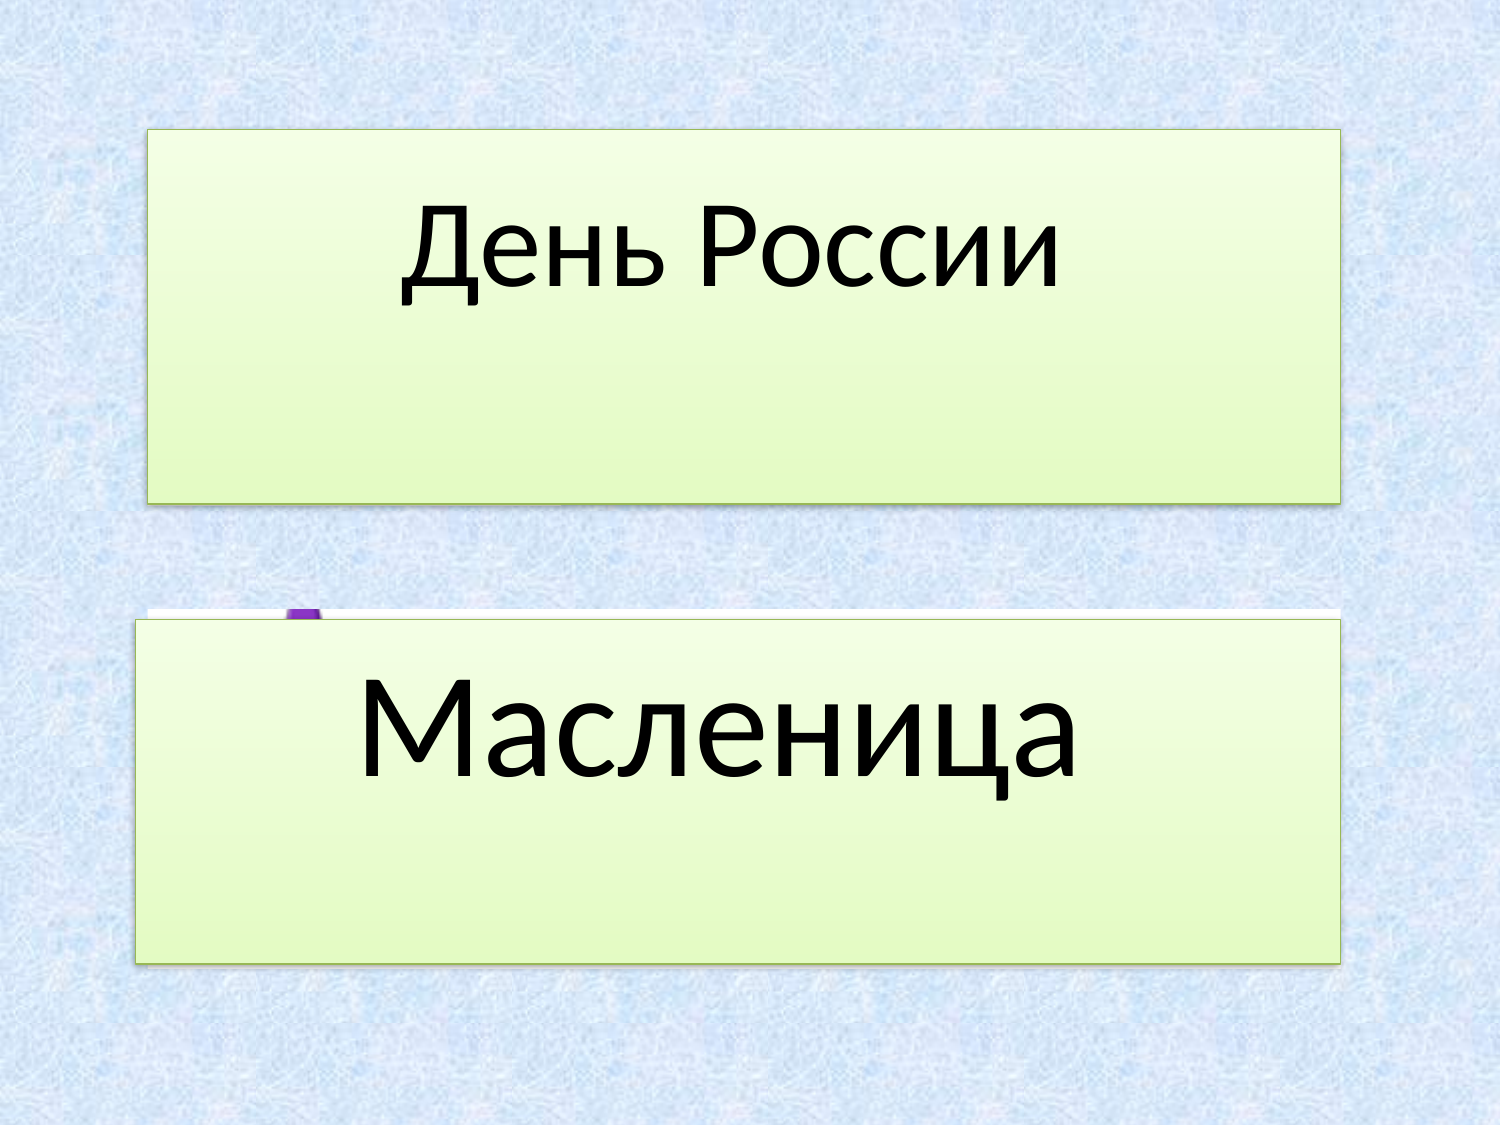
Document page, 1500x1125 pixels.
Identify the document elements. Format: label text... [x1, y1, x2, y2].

text_box День России [147, 129, 1341, 160]
picture [0, 0, 1500, 1125]
text_box Масленица [135, 619, 142, 965]
